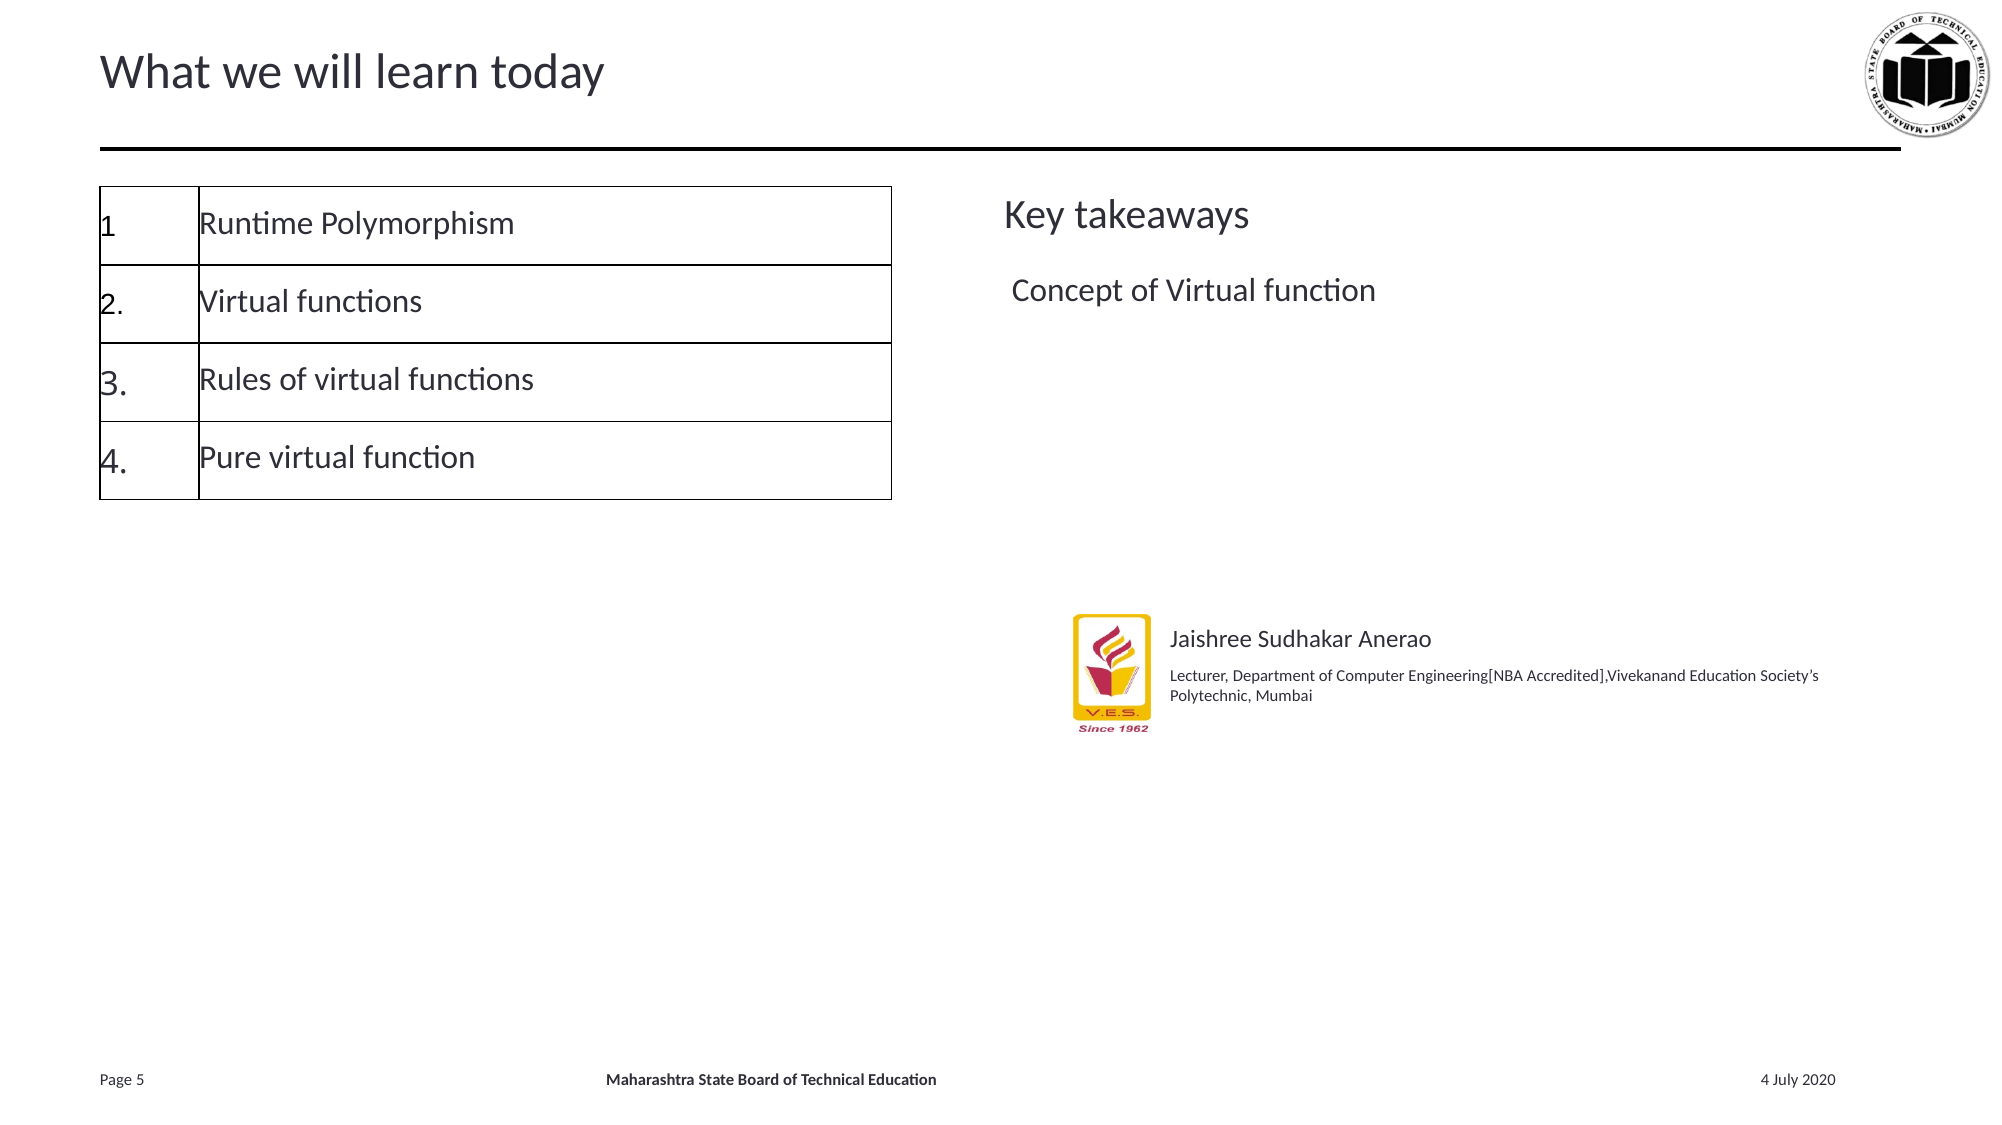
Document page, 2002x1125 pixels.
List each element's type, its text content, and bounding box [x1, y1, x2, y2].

table_cell 3. [101, 344, 198, 421]
list Jaishree Sudhakar Anerao [1170, 625, 1677, 655]
list Concept of Virtual function [1004, 268, 1901, 533]
table_cell 4. [101, 422, 198, 499]
picture [1852, 0, 2001, 149]
table_cell Pure virtual function [200, 422, 891, 499]
picture [1073, 614, 1151, 732]
table_header Runtime Polymorphism [200, 187, 891, 264]
list Key takeaways [1004, 186, 1901, 248]
list Lecturer, Department of Computer Engineering[NBA Accredited],Vivekanand Education Society’s Polytechnic, Mumbai [1170, 665, 1866, 695]
table_header 1 [101, 187, 198, 264]
table_cell Virtual functions [200, 266, 891, 342]
table_cell 2. [101, 266, 198, 342]
title What we will learn today [100, 48, 1901, 146]
table_cell Rules of virtual functions [200, 344, 891, 421]
